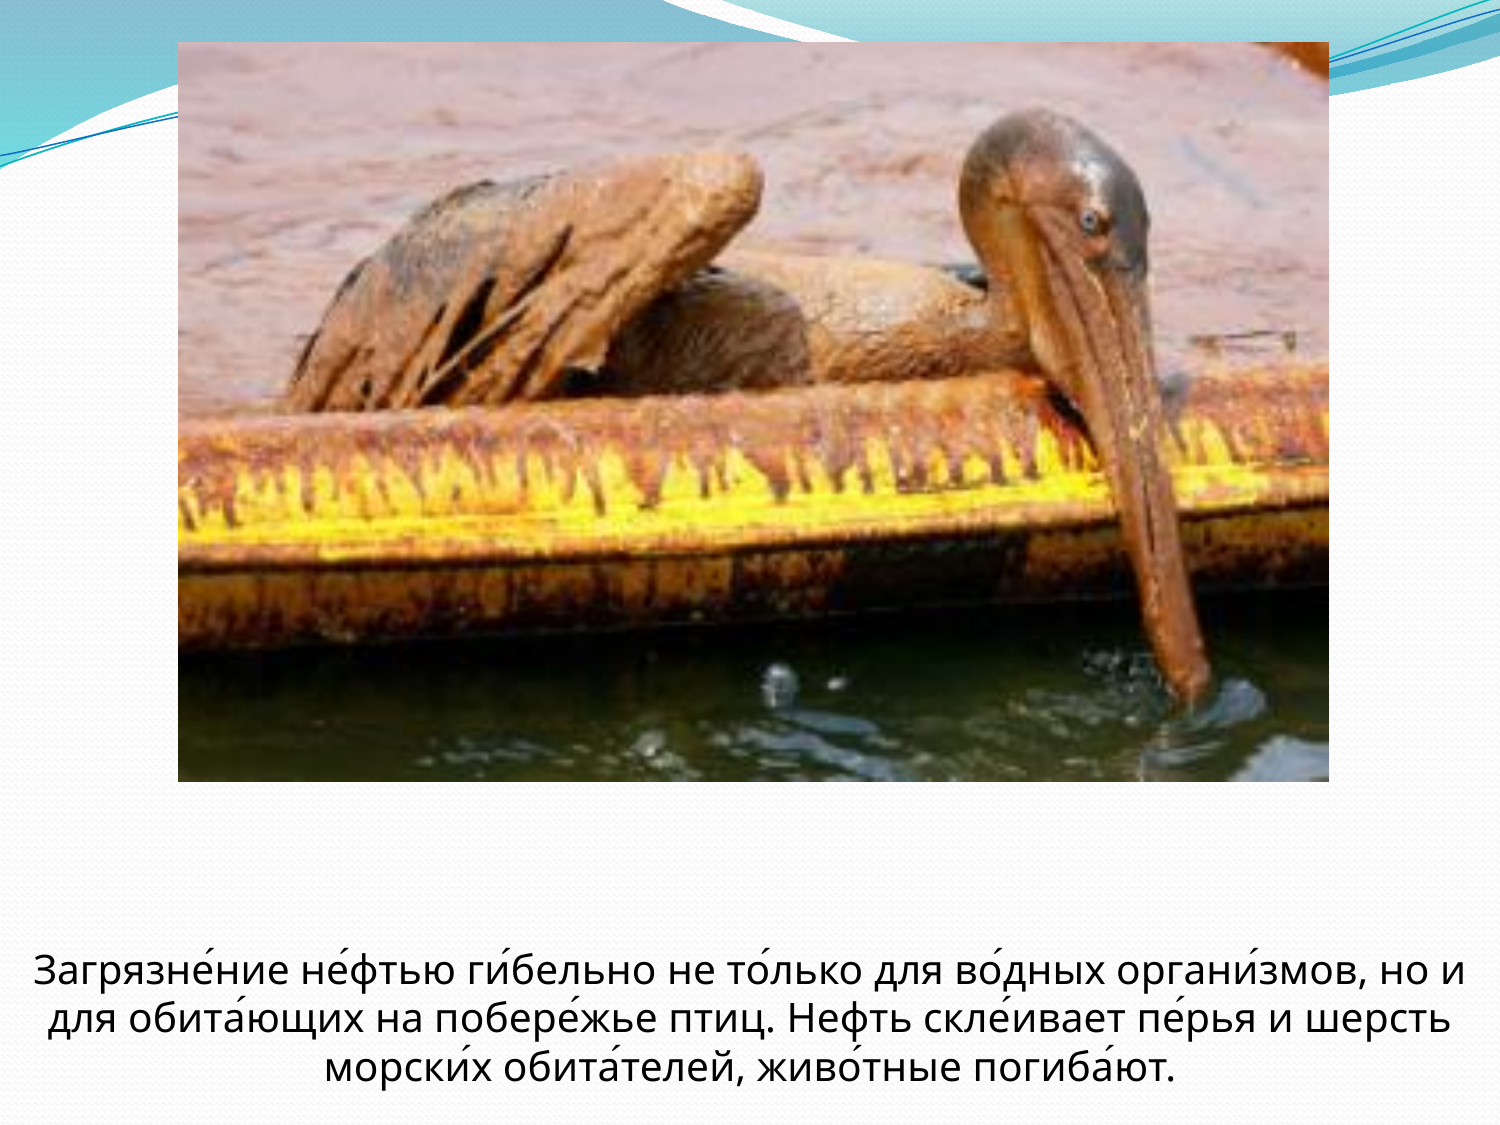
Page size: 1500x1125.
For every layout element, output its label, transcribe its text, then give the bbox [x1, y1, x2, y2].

title Загрязне́ние не́фтью ги́бельно не то́лько для во́дных органи́змов, но и для обита́ющих на побере́жье птиц. Нефть скле́ивает пе́рья и шерсть морски́х обита́телей, живо́тные погиба́ют. [29, 902, 1471, 1091]
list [178, 42, 1330, 783]
